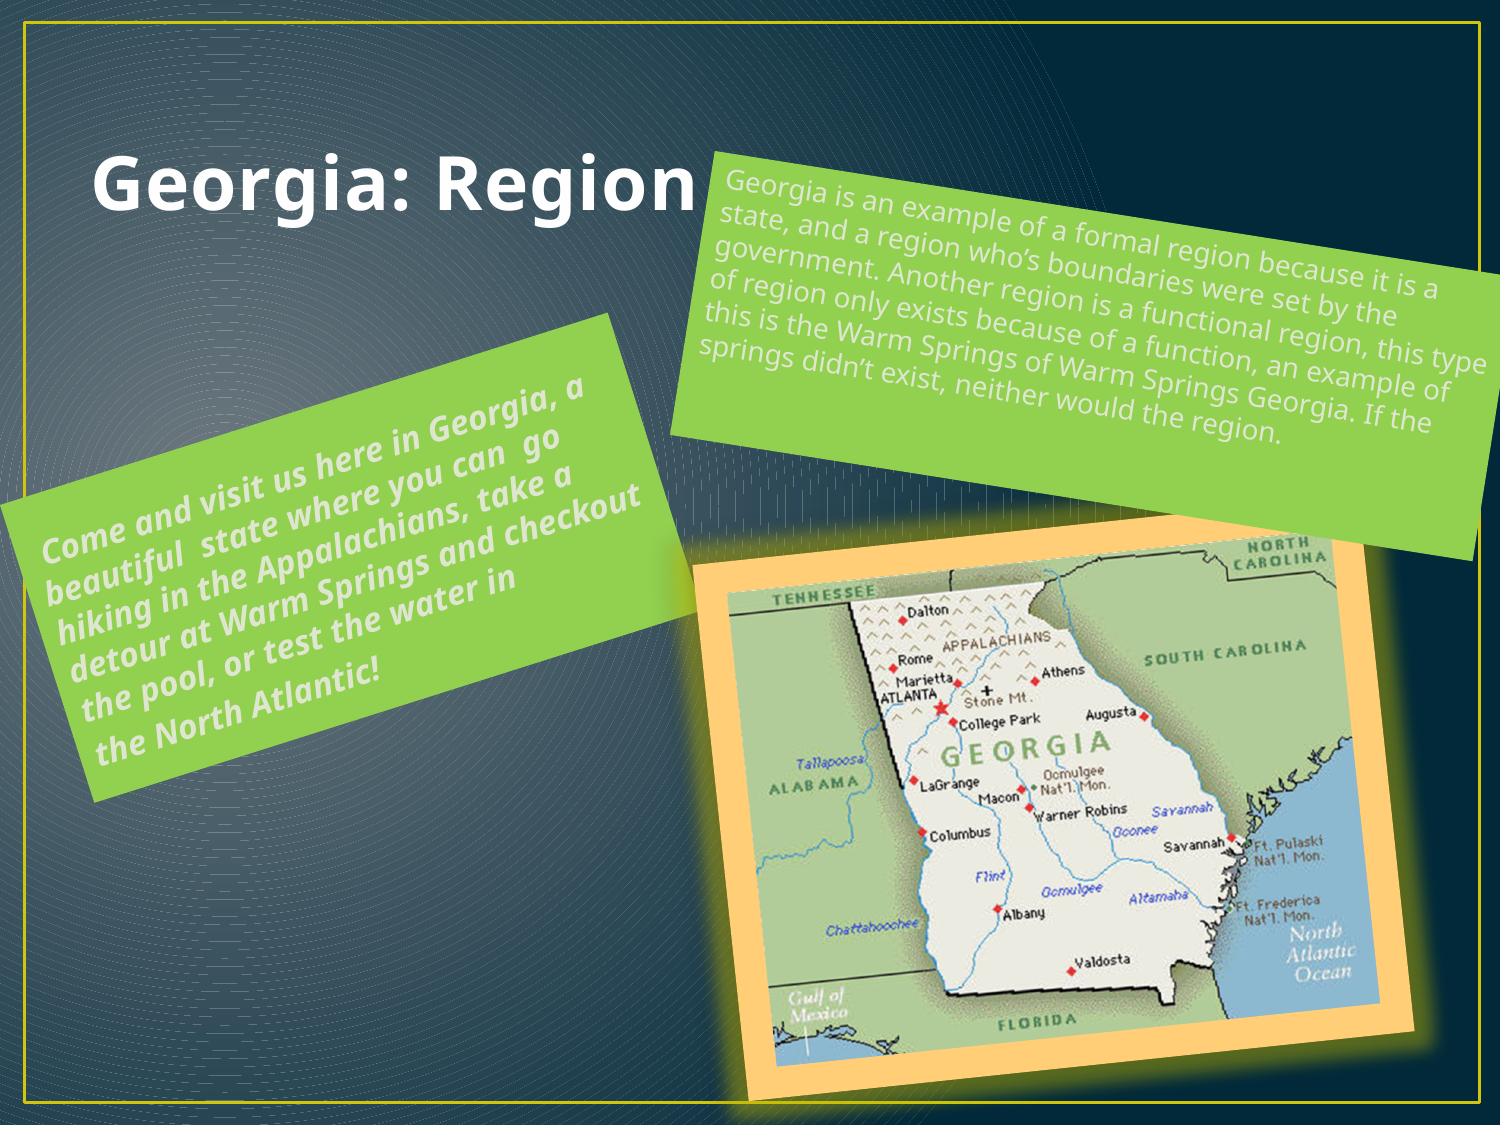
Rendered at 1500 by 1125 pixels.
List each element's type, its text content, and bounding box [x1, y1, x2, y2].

title Georgia: Region [75, 45, 1425, 233]
list Come and visit us here in Georgia, a beautiful state where you can go hiking in the Appalachians, take a detour at Warm Springs and checkout the pool, or test the water in the North Atlantic! [0, 312, 678, 803]
text_box Georgia is an example of a formal region because it is a state, and a region who’s boundaries were set by the government. Another region is a functional region, this type of region only exists because of a function, an example of this is the Warm Springs of Warm Springs Georgia. If the springs didn’t exist, neither would the region. [670, 150, 1500, 562]
picture [728, 534, 1380, 1066]
